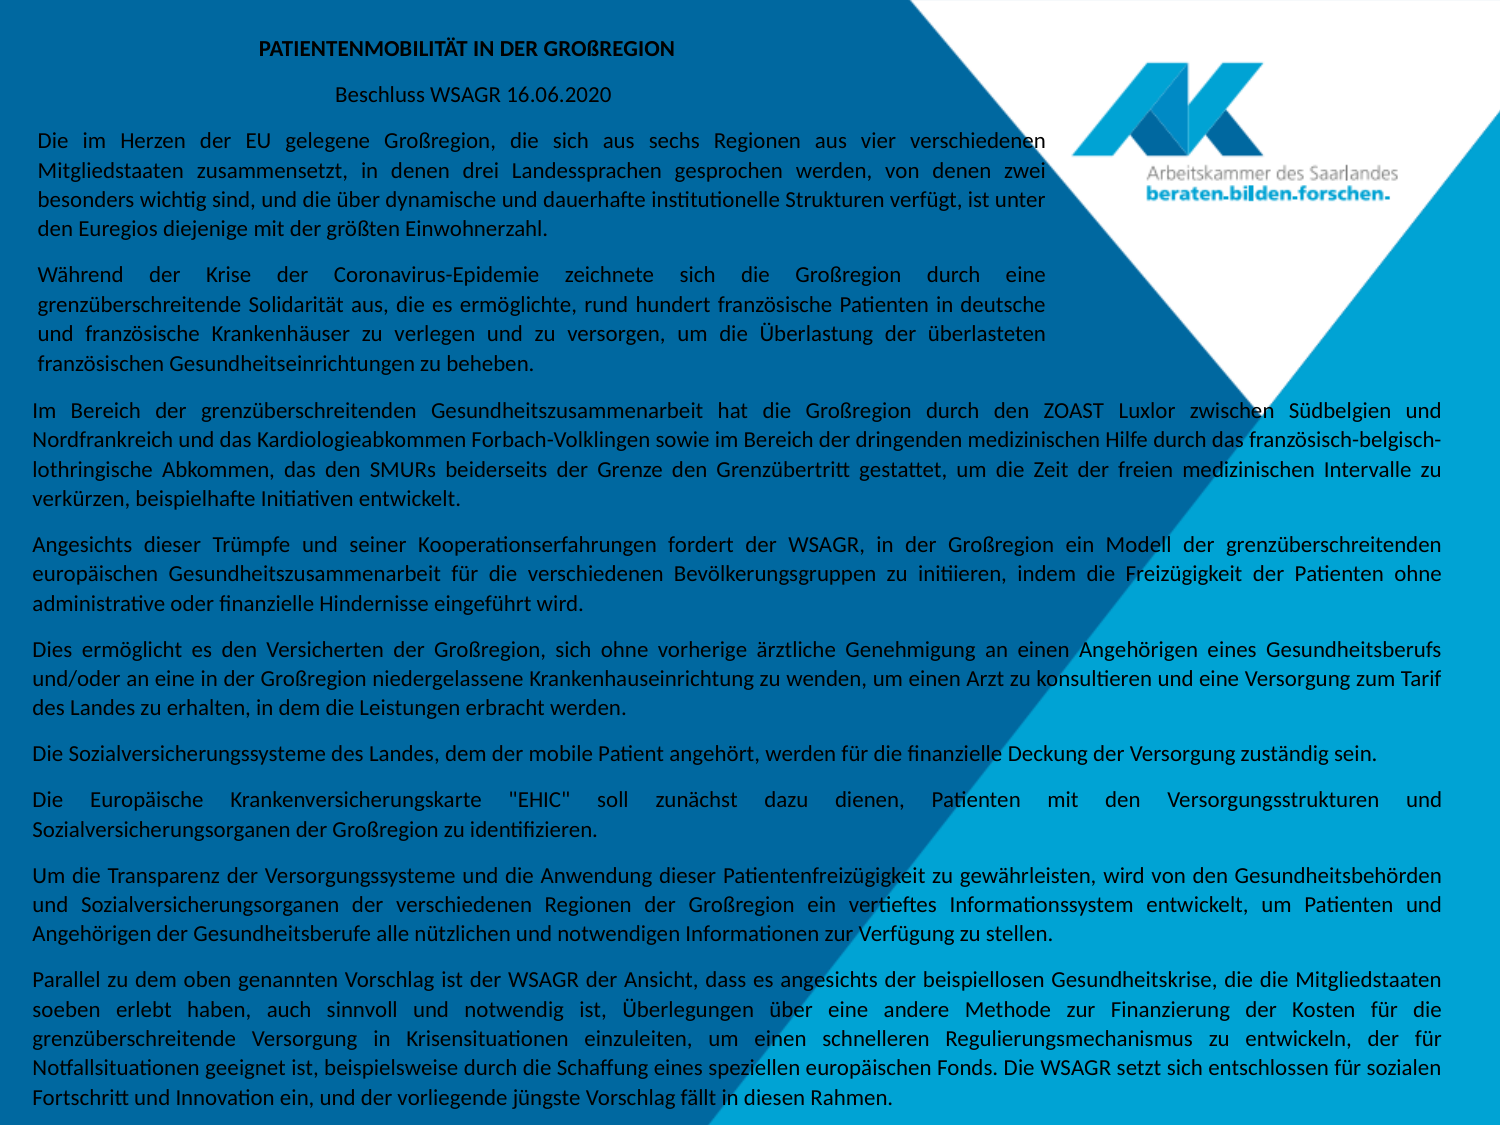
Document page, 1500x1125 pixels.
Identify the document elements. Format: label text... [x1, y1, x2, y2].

text_box Im Bereich der grenzüberschreitenden Gesundheitszusammenarbeit hat die Großregion durch den ZOAST Luxlor zwischen Südbelgien und Nordfrankreich und das Kardiologieabkommen Forbach-Volklingen sowie im Bereich der dringenden medizinischen Hilfe durch das französisch-belgisch-lothringische Abkommen, das den SMURs beiderseits der Grenze den Grenzübertritt gestattet, um die Zeit der freien medizinischen Intervalle zu verkürzen, beispielhafte Initiativen entwickelt. Angesichts dieser Trümpfe und seiner Kooperationserfahrungen fordert der WSAGR, in der Großregion ein Modell der grenzüberschreitenden europäischen Gesundheitszusammenarbeit für die verschiedenen Bevölkerungsgruppen zu initiieren, indem die Freizügigkeit der Patienten ohne administrative oder finanzielle Hindernisse eingeführt wird. Dies ermöglicht es den Versicherten der Großregion, sich ohne vorherige ärztliche Genehmigung an einen Angehörigen eines Gesundheitsberufs und/oder an eine in der Großregion niedergelassene Krankenhauseinrichtung zu wenden, um einen Arzt zu konsultieren und eine Versorgung zum Tarif des Landes zu erhalten, in dem die Leistungen erbracht werden. Die Sozialversicherungssysteme des Landes, dem der mobile Patient angehört, werden für die finanzielle Deckung der Versorgung zuständig sein. Die Europäische Krankenversicherungskarte "EHIC" soll zunächst dazu dienen, Patienten mit den Versorgungsstrukturen und Sozialversicherungsorganen der Großregion zu identifizieren. Um die Transparenz der Versorgungssysteme und die Anwendung dieser Patientenfreizügigkeit zu gewährleisten, wird von den Gesundheitsbehörden und Sozialversicherungsorganen der verschiedenen Regionen der Großregion ein vertieftes Informationssystem entwickelt, um Patienten und Angehörigen der Gesundheitsberufe alle nützlichen und notwendigen Informationen zur Verfügung zu stellen. Parallel zu dem oben genannten Vorschlag ist der WSAGR der Ansicht, dass es angesichts der beispiellosen Gesundheitskrise, die die Mitgliedstaaten soeben erlebt haben, auch sinnvoll und notwendig ist, Überlegungen über eine andere Methode zur Finanzierung der Kosten für die grenzüberschreitende Versorgung in Krisensituationen einzuleiten, um einen schnelleren Regulierungsmechanismus zu entwickeln, der für Notfallsituationen geeignet ist, beispielsweise durch die Schaffung eines speziellen europäischen Fonds. Die WSAGR setzt sich entschlossen für sozialen Fortschritt und Innovation ein, und der vorliegende jüngste Vorschlag fällt in diesen Rahmen. [17, 386, 1459, 1118]
text_box PATIENTENMOBILITÄT IN DER GROßREGION Beschluss WSAGR 16.06.2020 Die im Herzen der EU gelegene Großregion, die sich aus sechs Regionen aus vier verschiedenen Mitgliedstaaten zusammensetzt, in denen drei Landessprachen gesprochen werden, von denen zwei besonders wichtig sind, und die über dynamische und dauerhafte institutionelle Strukturen verfügt, ist unter den Euregios diejenige mit der größten Einwohnerzahl. Während der Krise der Coronavirus-Epidemie zeichnete sich die Großregion durch eine grenzüberschreitende Solidarität aus, die es ermöglichte, rund hundert französische Patienten in deutsche und französische Krankenhäuser zu verlegen und zu versorgen, um die Überlastung der überlasteten französischen Gesundheitseinrichtungen zu beheben. [22, 24, 1063, 383]
